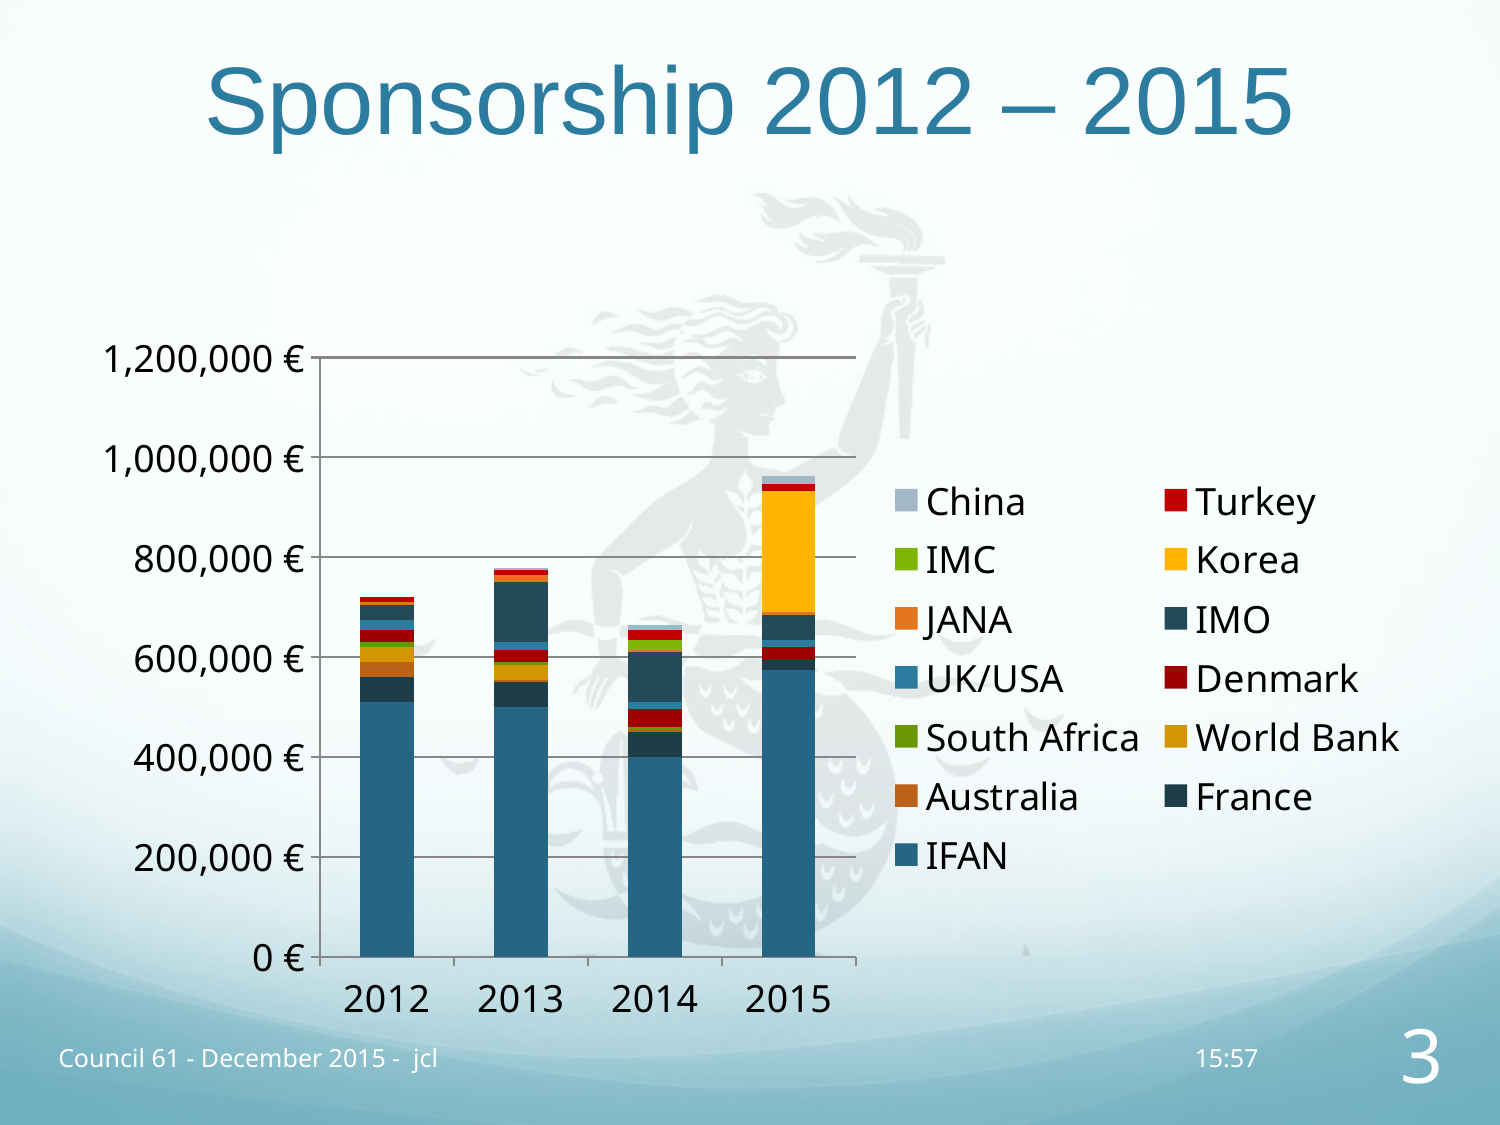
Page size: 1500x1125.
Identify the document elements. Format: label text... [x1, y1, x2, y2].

slide_number 3 [1295, 1029, 1459, 1090]
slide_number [923, 1055, 1274, 1090]
footer Council 61 - December 2015 - jcl [43, 1029, 838, 1090]
title Sponsorship 2012 – 2015 [90, 17, 1410, 162]
chart [74, 316, 1426, 1038]
